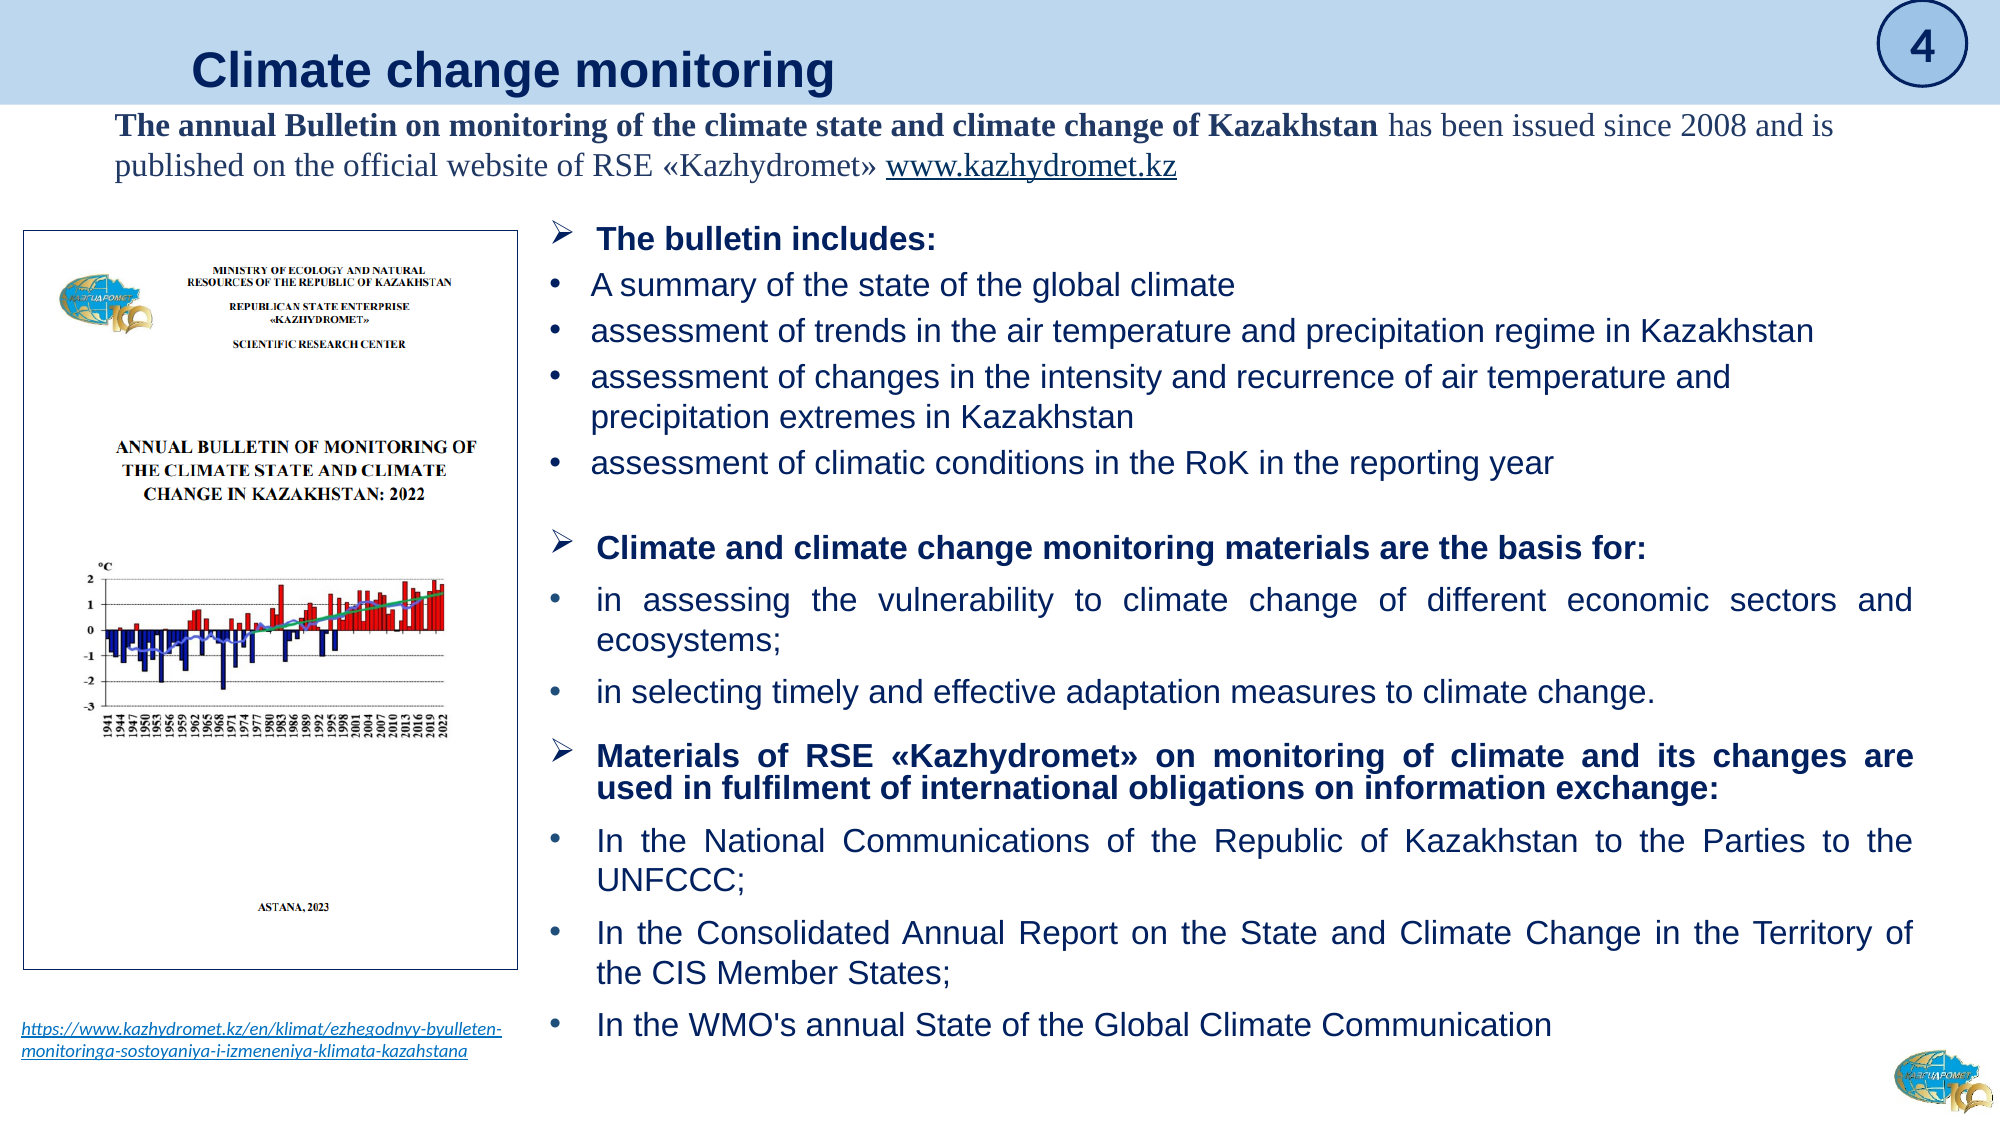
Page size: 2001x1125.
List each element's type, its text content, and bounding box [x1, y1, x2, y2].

picture [1887, 1038, 2000, 1125]
text_box https://www.kazhydromet.kz/en/klimat/ezhegodnyy-byulleten-monitoringa-sostoyaniya-i-izmeneniya-klimata-kazahstana [6, 1008, 556, 1069]
text_box The annual Bulletin on monitoring of the climate state and climate change of Kazakhstan has been issued since 2008 and is published on the official website of RSE «Kazhydromet» www.kazhydromet.kz [99, 105, 1914, 191]
text_box [1900, 0, 1945, 5]
picture [23, 230, 518, 970]
text_box Climate change monitoring [0, 0, 2000, 105]
text_box Climate and climate change monitoring materials are the basis for: in assessing the vulnerability to climate change of different economic sectors and ecosystems; in selecting timely and effective adaptation measures to climate change. Materials of RSE «Kazhydromet» on monitoring of climate and its changes are used in fulfilment of international obligations on information exchange: In the National Communications of the Republic of Kazakhstan to the Parties to the UNFCCC; In the Consolidated Annual Report on the State and Climate Change in the Territory of the CIS Member States; In the WMO's annual State of the Global Climate Communication [534, 518, 1931, 1081]
text_box 4 [1879, 5, 1967, 81]
text_box [1899, 81, 1946, 88]
text_box The bulletin includes: A summary of the state of the global climate assessment of trends in the air temperature and precipitation regime in Kazakhstan assessment of changes in the intensity and recurrence of air temperature and precipitation extremes in Kazakhstan assessment of climatic conditions in the RoK in the reporting year [534, 217, 1931, 489]
